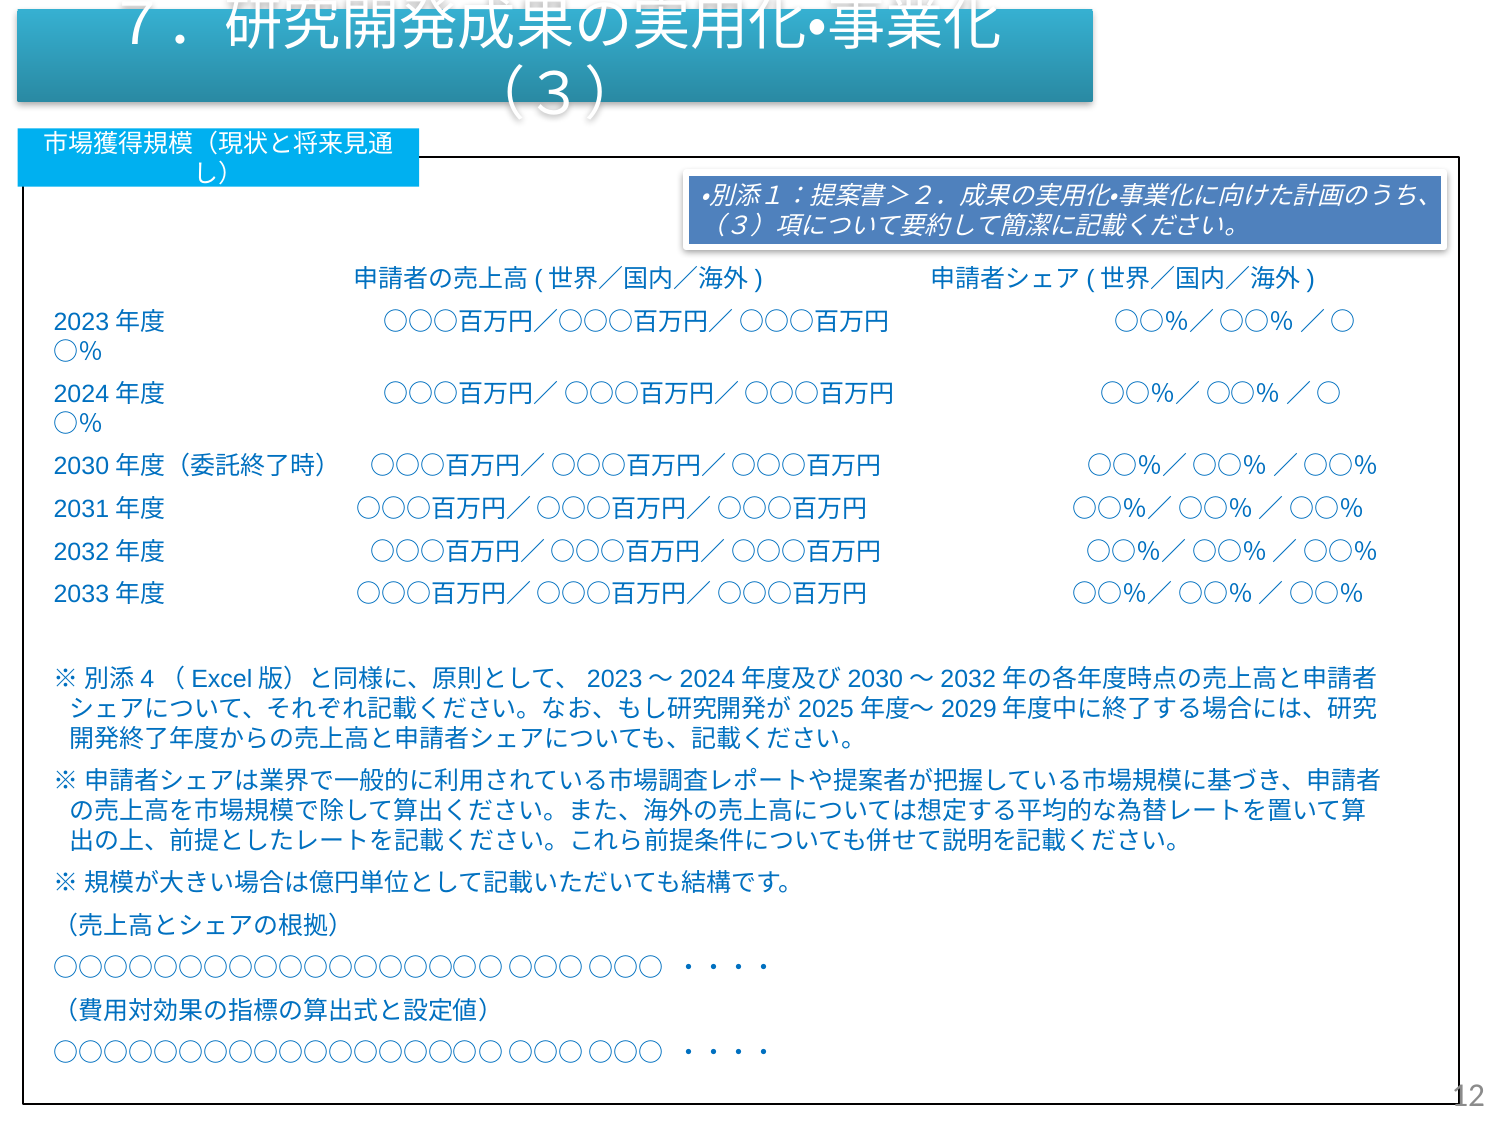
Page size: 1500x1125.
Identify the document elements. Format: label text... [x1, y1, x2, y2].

text_box [21, 155, 1461, 1106]
text_box ７．研究開発成果の実用化・事業化（３） [17, 9, 1093, 102]
text_box 申請者の売上高(世界／国内／海外) 申請者シェア(世界／国内／海外) 2023年度 ○○○百万円／○○○百万円／ ○○○百万円 ○○％／ ○○％ ／ ○○％ 2024年度 ○○○百万円／ ○○○百万円／ ○○○百万円 ○○％／ ○○％ ／ ○○％ 2030年度（委託終了時） ○○○百万円／ ○○○百万円／ ○○○百万円 ○○％／ ○○％ ／ ○○％ 2031年度 ○○○百万円／ ○○○百万円／ ○○○百万円 ○○％／ ○○％ ／ ○○％ 2032年度 ○○○百万円／ ○○○百万円／ ○○○百万円 ○○％／ ○○％ ／ ○○％ 2033年度 ○○○百万円／ ○○○百万円／ ○○○百万円 ○○％／ ○○％ ／ ○○％ ※別添4（Excel版）と同様に、原則として、2023～2024年度及び2030～2032年の各年度時点の売上高と申請者シェアについて、それぞれ記載ください。なお、もし研究開発が2025年度～2029年度中に終了する場合には、研究開発終了年度からの売上高と申請者シェアについても、記載ください。 ※申請者シェアは業界で一般的に利用されている市場調査レポートや提案者が把握している市場規模に基づき、申請者の売上高を市場規模で除して算出ください。また、海外の売上高については想定する平均的な為替レートを置いて算出の上、前提としたレートを記載ください。これら前提条件についても併せて説明を記載ください。 ※規模が大きい場合は億円単位として記載いただいても結構です。 （売上高とシェアの根拠） ○○○○○○○○○○○○○○○○○○ ○○○ ○○○ ・・・・ （費用対効果の指標の算出式と設定値） ○○○○○○○○○○○○○○○○○○ ○○○ ○○○ ・・・・ [38, 255, 1404, 1075]
text_box 市場獲得規模（現状と将来見通し） [16, 126, 421, 189]
text_box ・別添１：提案書＞２．成果の実用化・事業化に向けた計画のうち、（３）項について要約して簡潔に記載ください。 [683, 169, 1447, 250]
slide_number 12 [1149, 1063, 1500, 1124]
